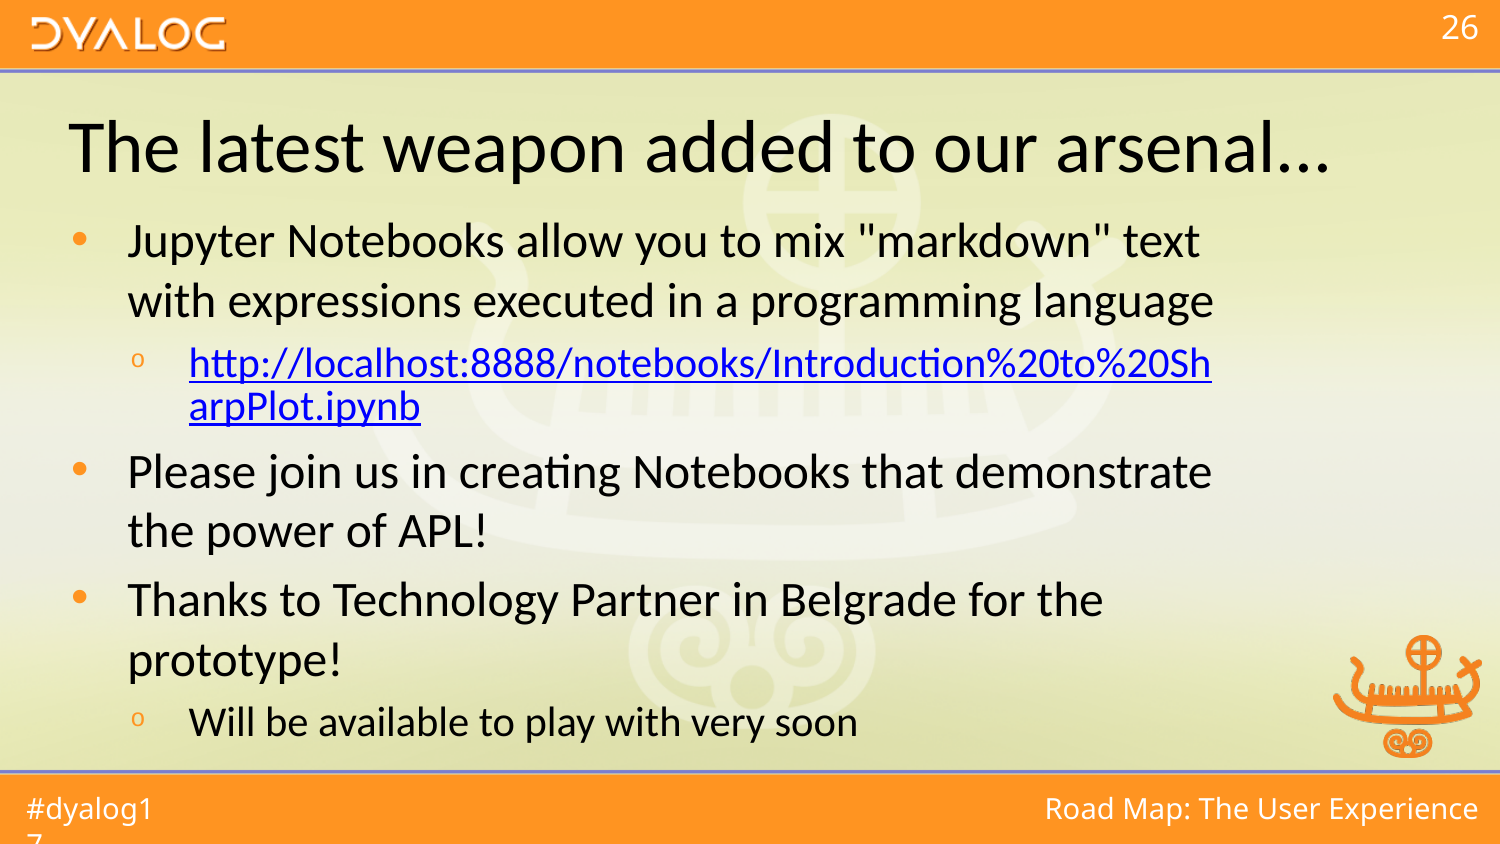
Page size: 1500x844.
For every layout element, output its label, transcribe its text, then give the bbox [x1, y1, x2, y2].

list Jupyter Notebooks allow you to mix "markdown" text with expressions executed in a programming language http://localhost:8888/notebooks/Introduction%20to%20SharpPlot.ipynb Please join us in creating Notebooks that demonstrate the power of APL! Thanks to Technology Partner in Belgrade for the prototype! Will be available to play with very soon [56, 200, 1230, 758]
title The latest weapon added to our arsenal... [53, 94, 1425, 192]
picture [0, 0, 1500, 844]
